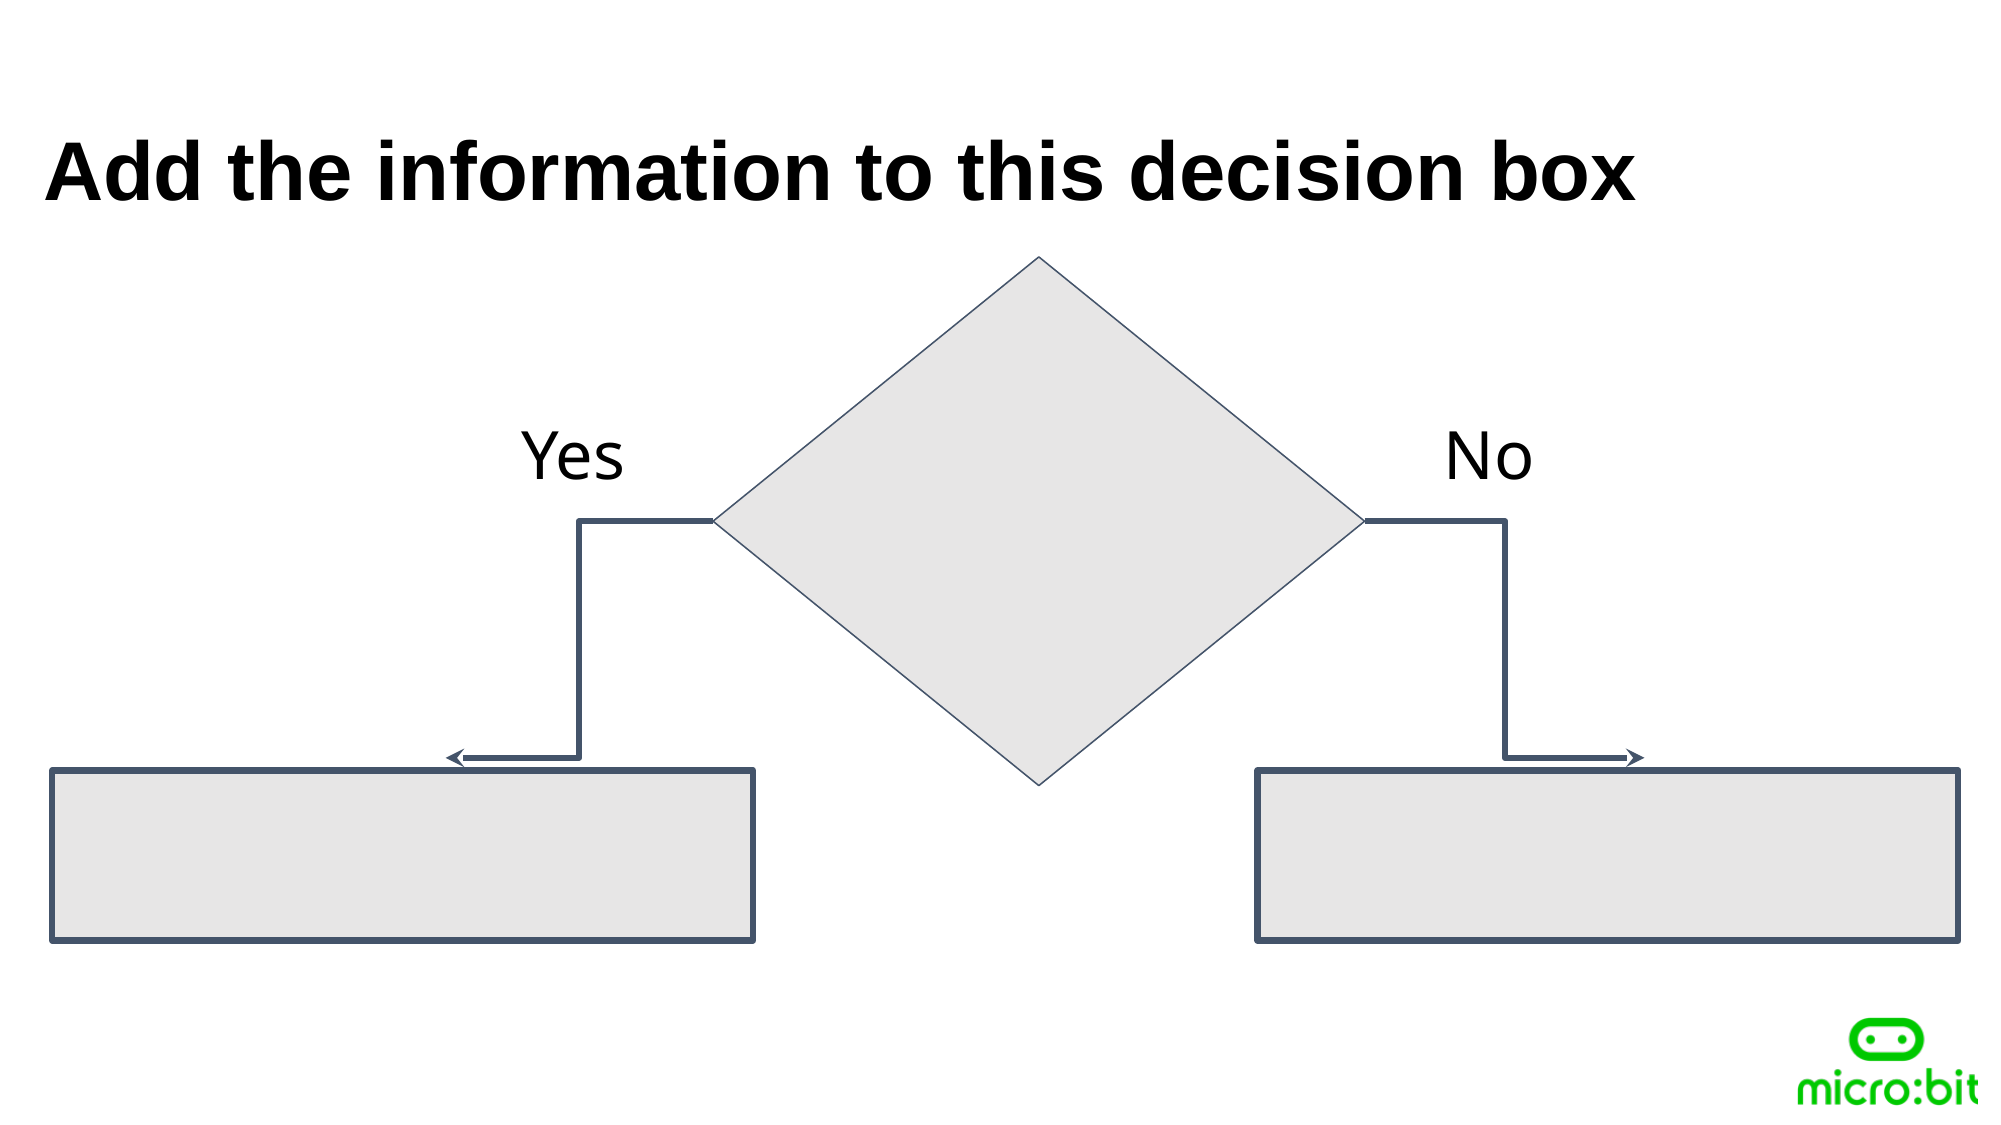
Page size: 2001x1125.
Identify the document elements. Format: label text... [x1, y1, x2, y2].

text_box Add the information to this decision box [28, 23, 1780, 847]
text_box [52, 770, 754, 941]
picture [1797, 1017, 1978, 1106]
text_box [714, 381, 1364, 786]
text_box [1257, 770, 1959, 941]
text_box Yes [506, 397, 650, 491]
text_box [445, 520, 714, 759]
text_box [911, 256, 1166, 360]
text_box [67, 757, 754, 851]
text_box [1289, 757, 1941, 851]
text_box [1364, 520, 1645, 759]
text_box [885, 360, 1199, 589]
text_box No [1428, 397, 1572, 491]
